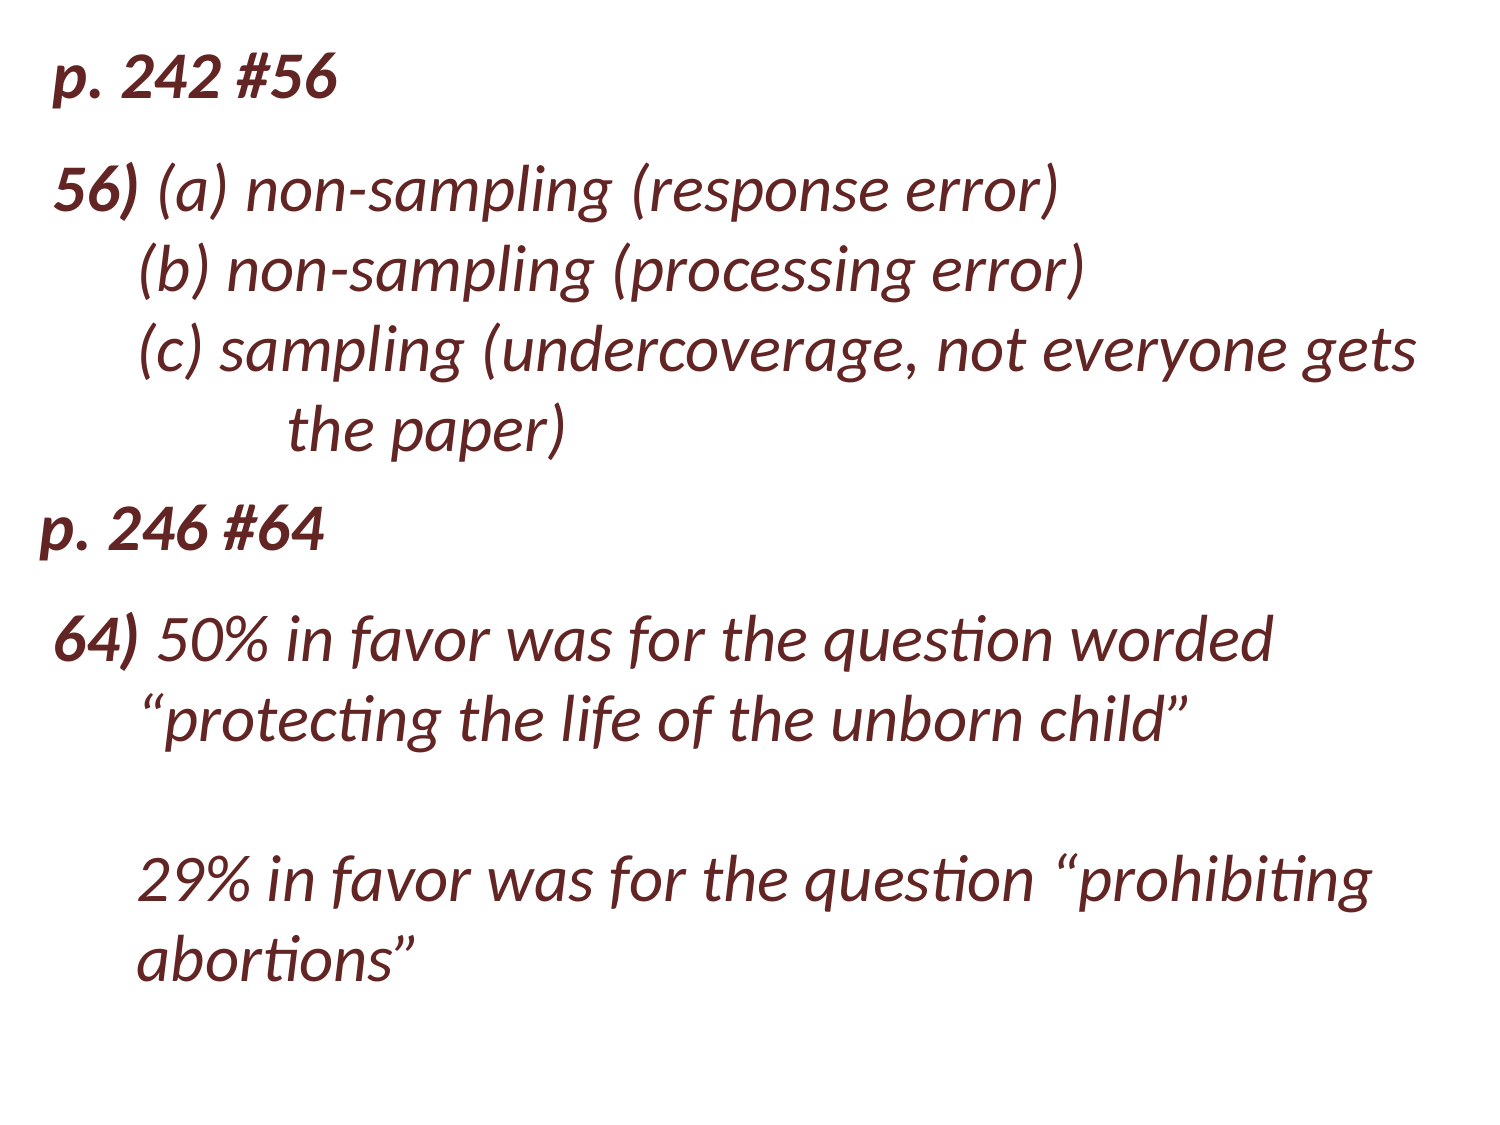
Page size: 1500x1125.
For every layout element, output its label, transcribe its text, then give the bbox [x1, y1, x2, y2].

text_box p. 246 #64 [24, 476, 1463, 571]
text_box 56) (a) non-sampling (response error) (b) non-sampling (processing error) (c) sampling (undercoverage, not everyone gets the paper) [37, 137, 1475, 472]
text_box 64) 50% in favor was for the question worded “protecting the life of the unborn child” 29% in favor was for the question “prohibiting abortions” [37, 587, 1475, 1002]
text_box p. 242 #56 [37, 24, 1475, 120]
